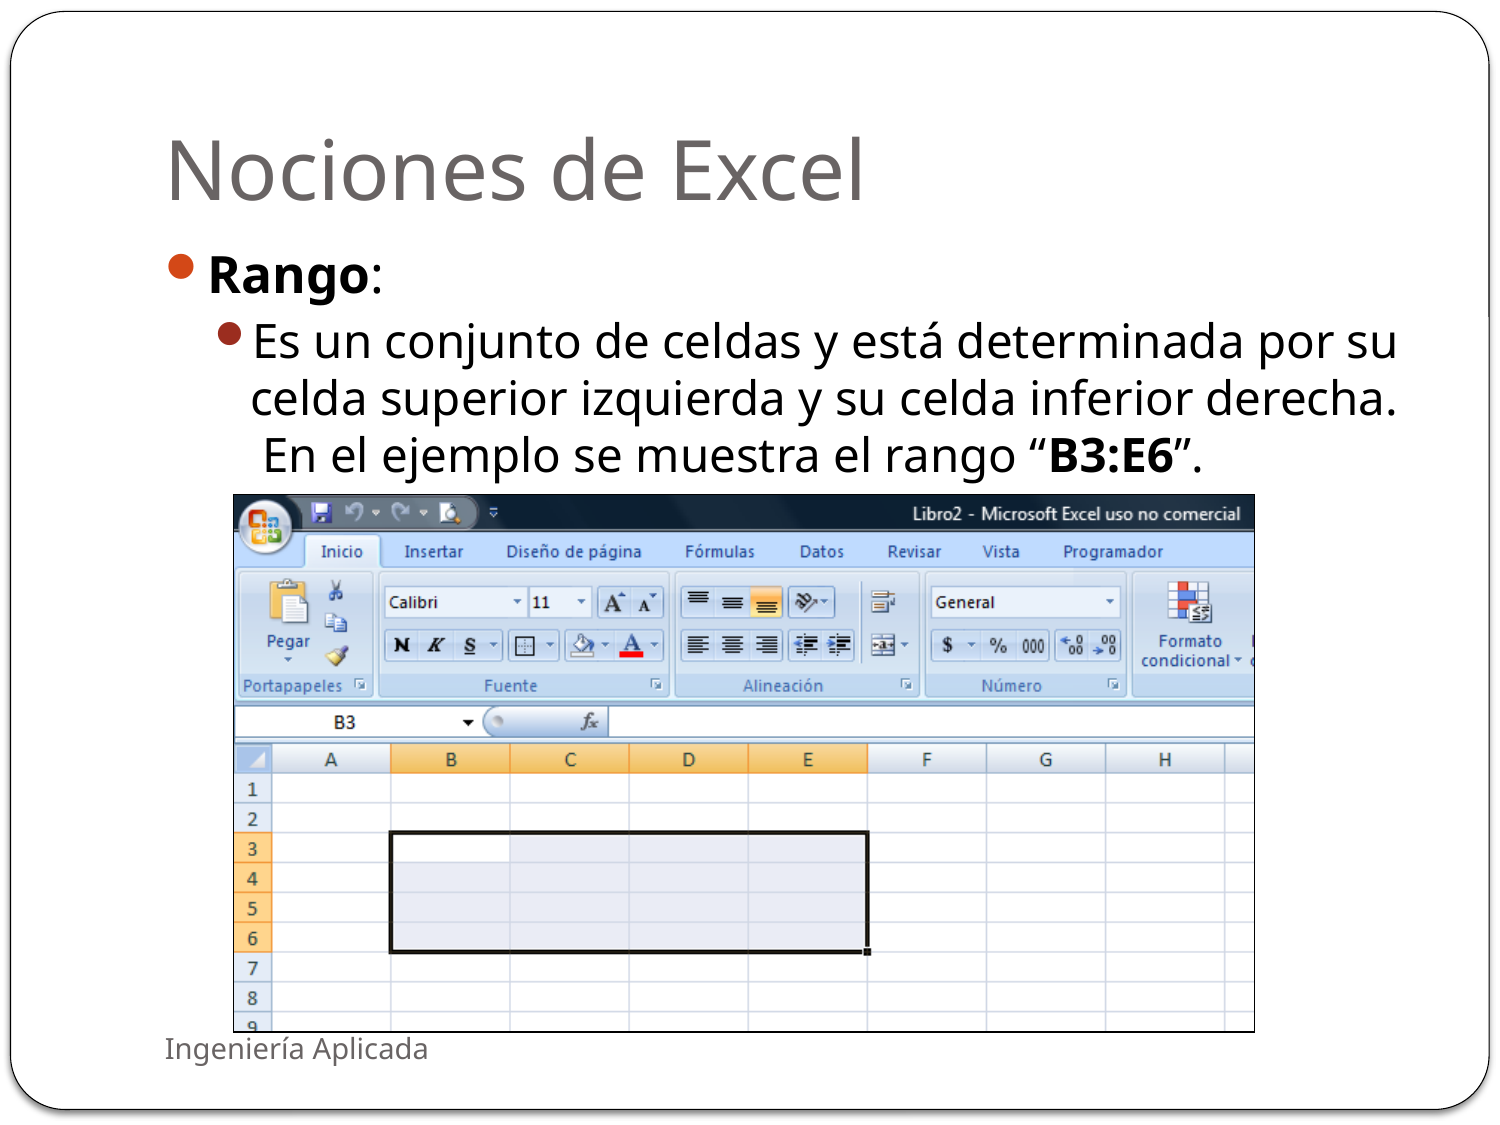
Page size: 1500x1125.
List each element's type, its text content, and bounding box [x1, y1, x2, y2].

title Nociones de Excel [150, 45, 1425, 233]
picture [234, 495, 1255, 1032]
list Rango: Es un conjunto de celdas y está determinada por su celda superior izquierda y su celda inferior derecha. En el ejemplo se muestra el rango “B3:E6”. [150, 234, 1425, 536]
footer Ingeniería Aplicada [150, 1012, 800, 1088]
